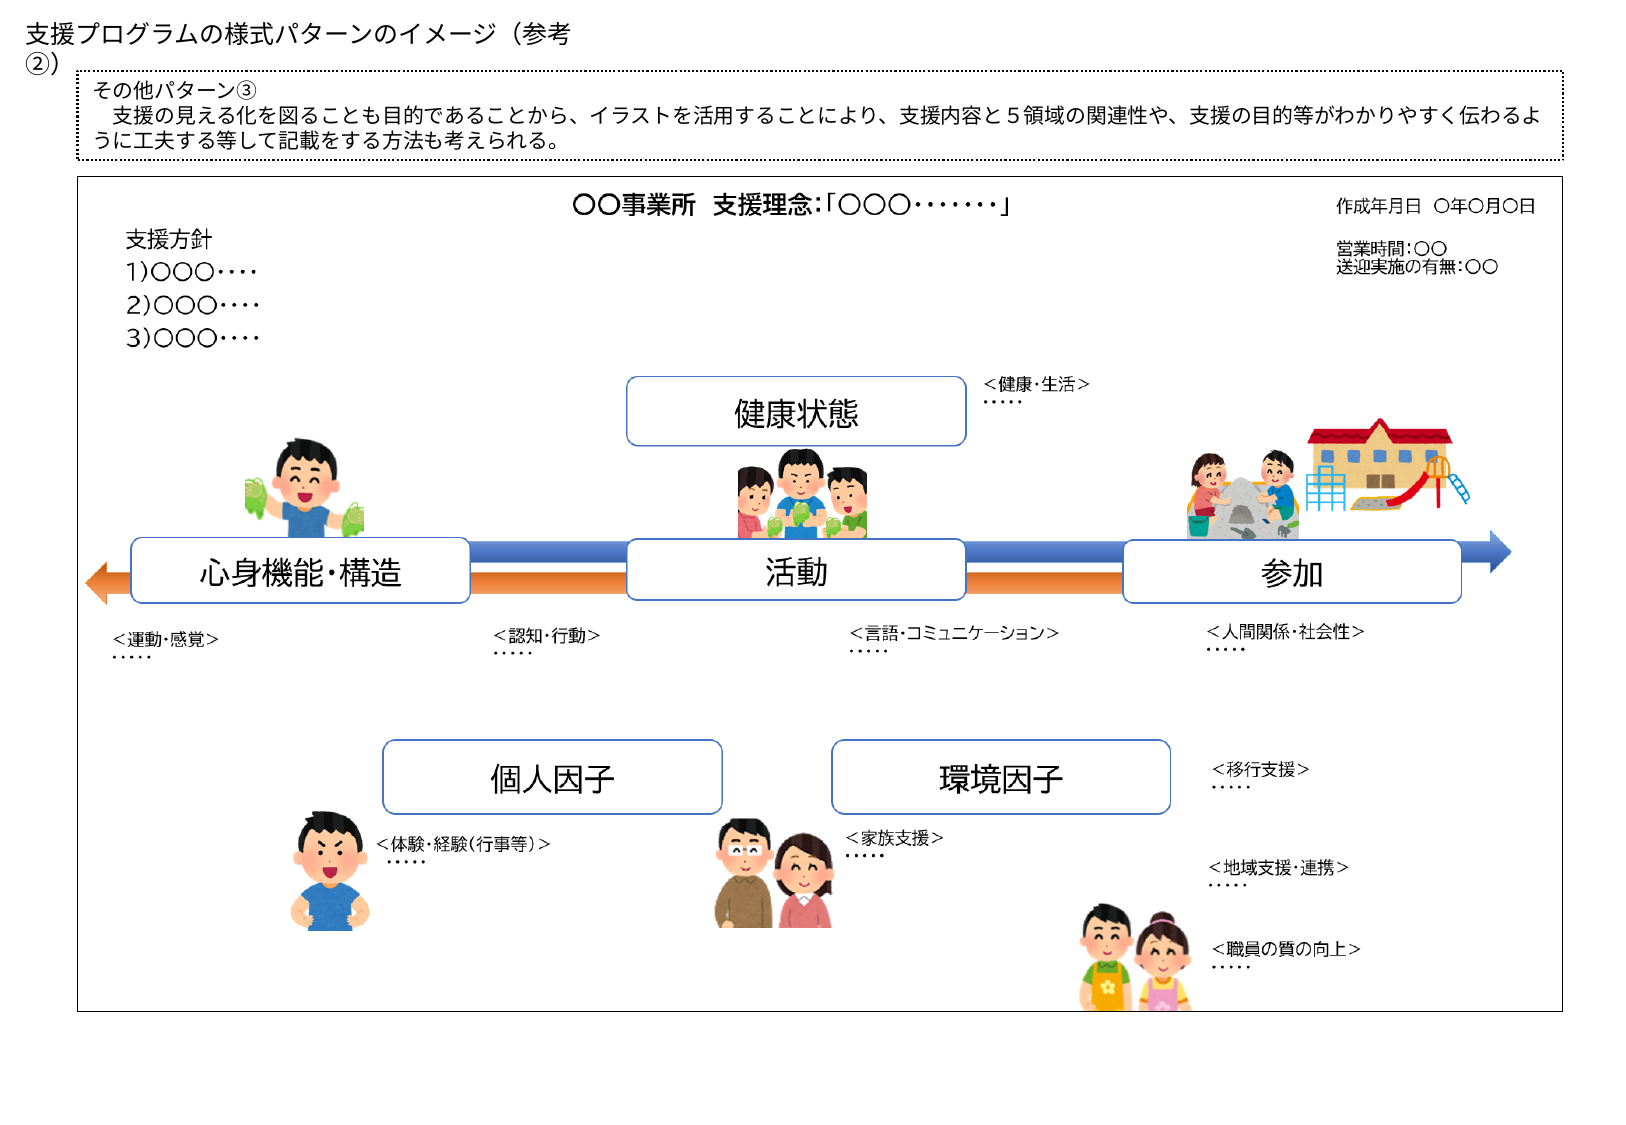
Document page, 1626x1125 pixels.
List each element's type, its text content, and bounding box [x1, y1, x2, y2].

picture [77, 176, 1563, 1013]
text_box 支援プログラムの様式パターンのイメージ（参考②） [11, 11, 597, 86]
text_box その他パターン③ 支援の見える化を図ることも目的であることから、イラストを活用することにより、支援内容と５領域の関連性や、支援の目的等がわかりやすく伝わるように工夫する等して記載をする方法も考えられる。 [77, 70, 1563, 161]
